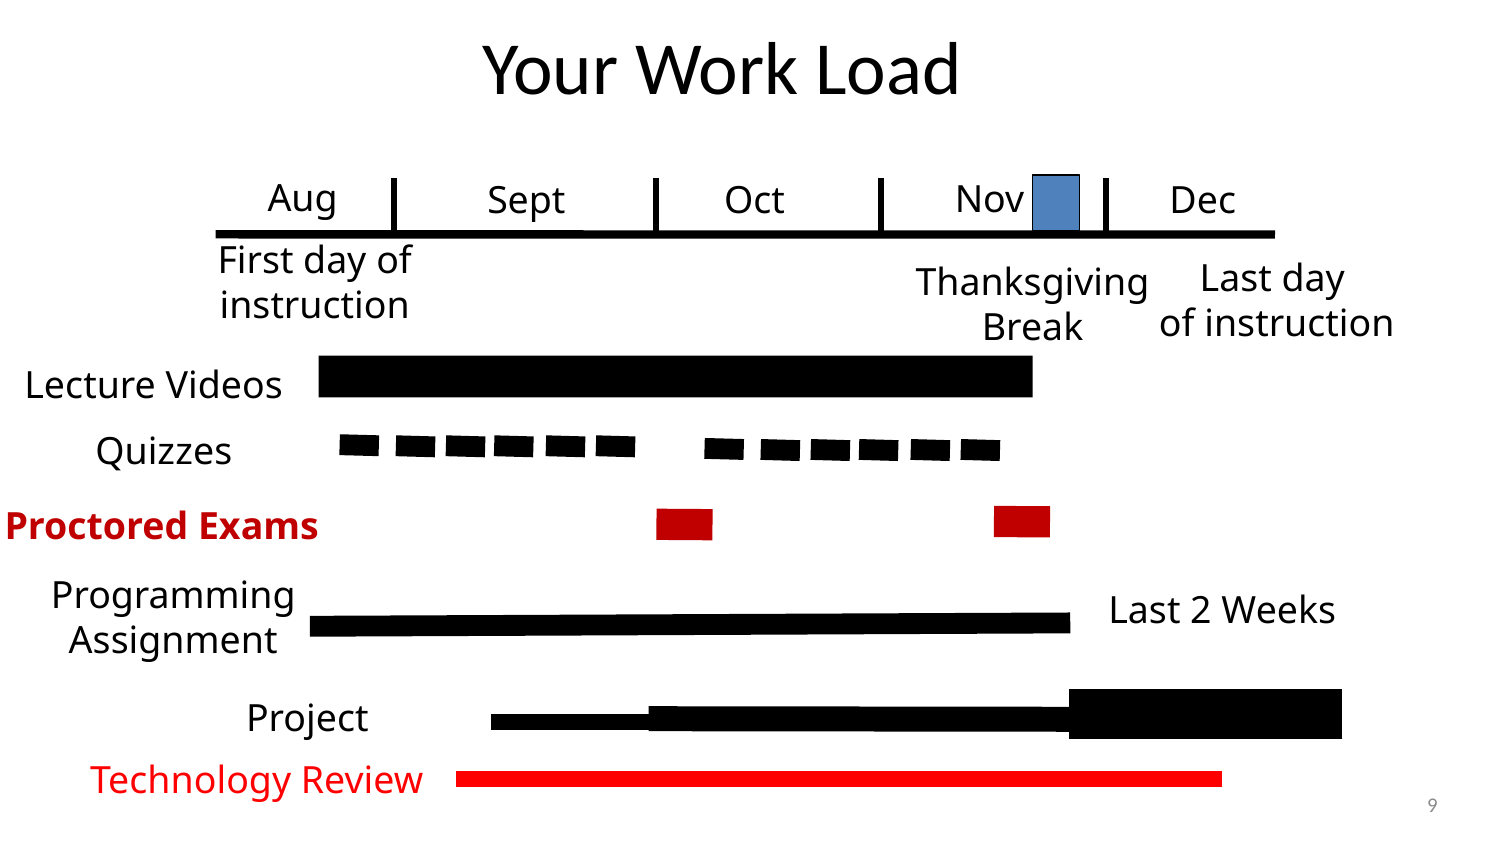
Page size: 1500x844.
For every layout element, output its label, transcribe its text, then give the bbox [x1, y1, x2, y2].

text_box Proctored Exams [0, 495, 335, 555]
title Your Work Load [187, 0, 1257, 130]
text_box Programming Assignment [36, 563, 311, 668]
text_box [1032, 175, 1080, 232]
text_box Technology Review [75, 748, 439, 809]
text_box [309, 622, 1071, 627]
slide_number 9 [1100, 782, 1450, 827]
text_box Aug [252, 166, 363, 227]
text_box Last day of instruction [1144, 246, 1410, 351]
text_box Thanksgiving Break [900, 250, 1165, 356]
text_box Dec [1128, 168, 1287, 229]
text_box Nov [939, 168, 1049, 228]
text_box Last 2 Weeks [1093, 578, 1352, 639]
text_box First day of instruction [124, 228, 505, 333]
text_box Sept [472, 168, 590, 229]
text_box Oct [709, 168, 810, 229]
text_box Project [231, 686, 384, 747]
text_box Lecture Videos [9, 353, 298, 413]
text_box Quizzes [80, 420, 248, 480]
